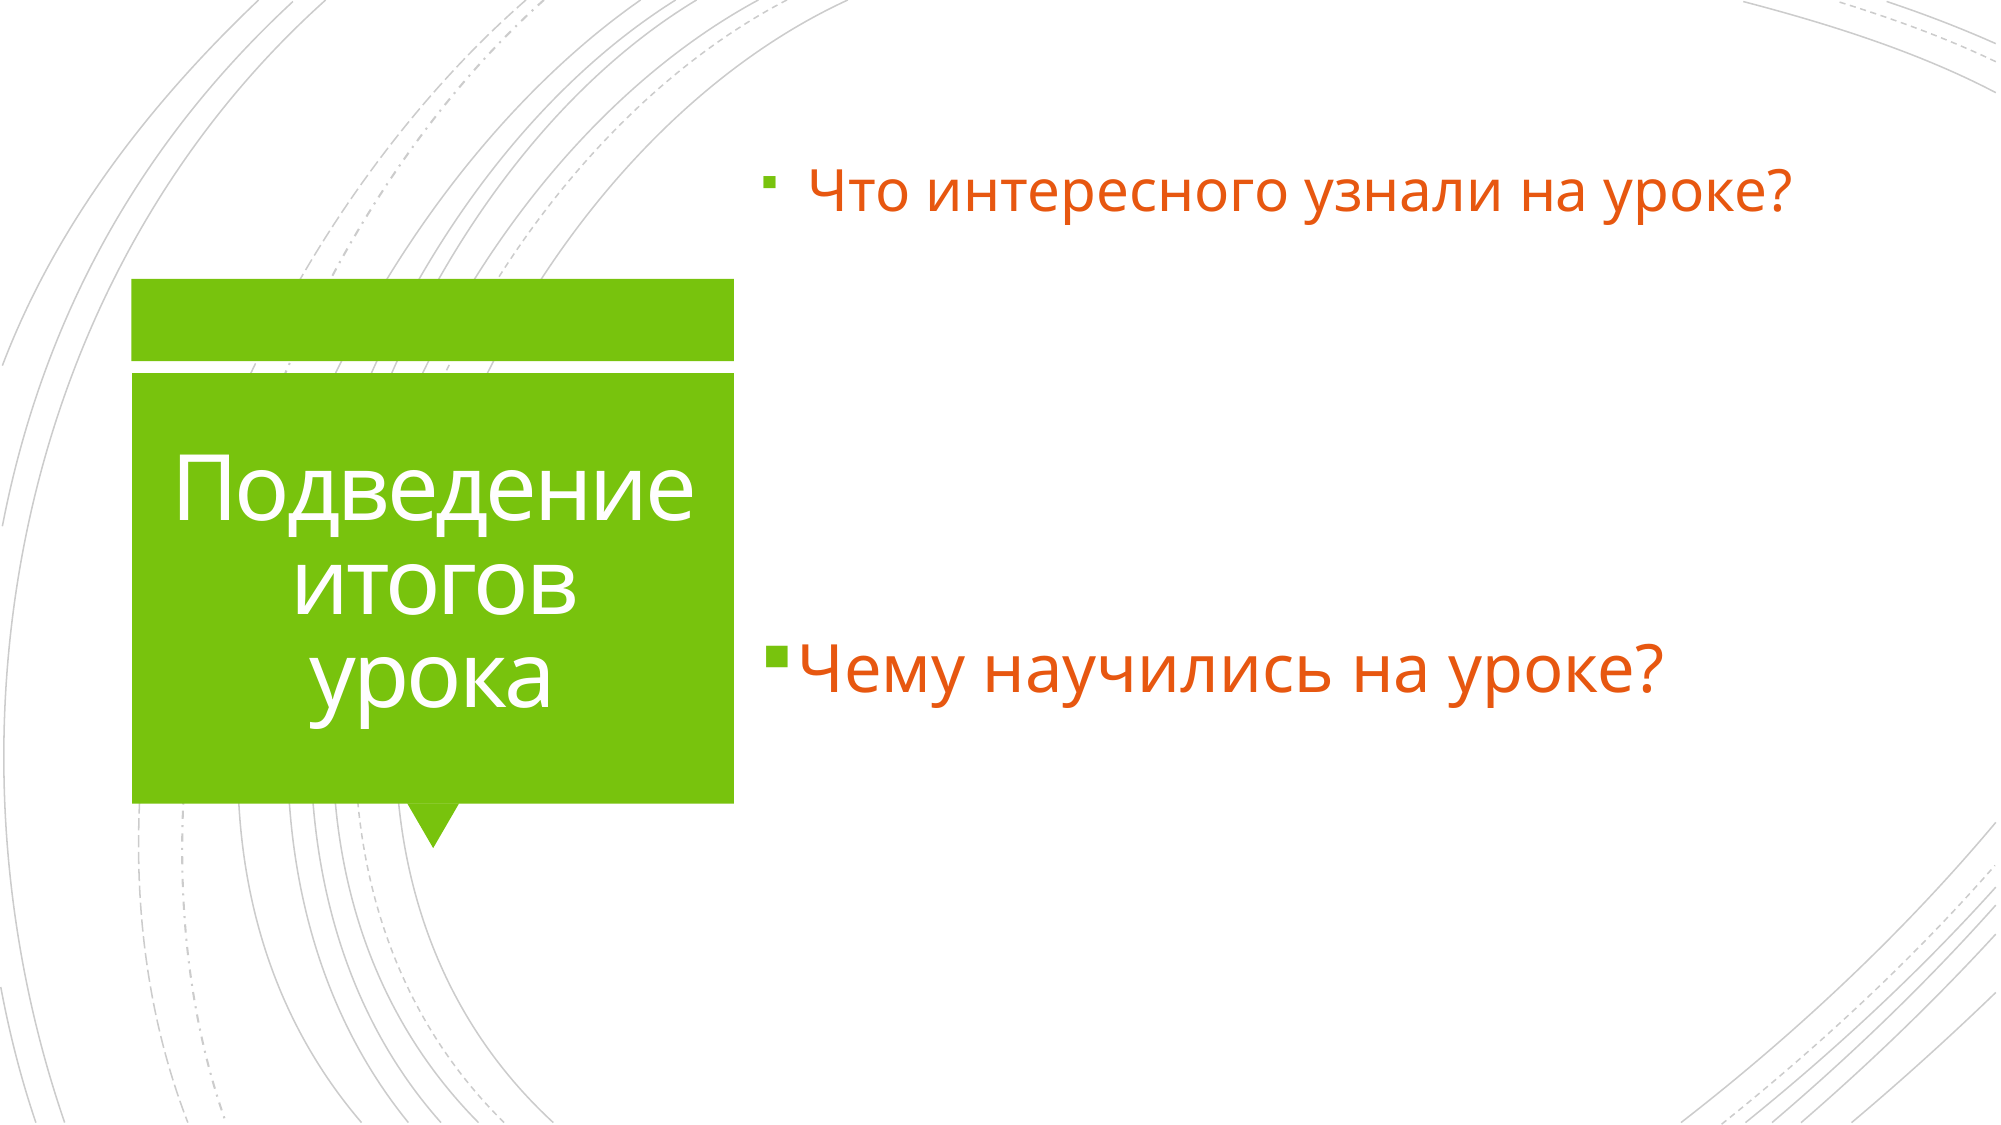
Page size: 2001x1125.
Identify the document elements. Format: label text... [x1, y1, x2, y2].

list Что интересного узнали на уроке? [745, 131, 1967, 523]
list Чему научились на уроке? [745, 602, 1869, 994]
title Подведение итогов урока [145, 383, 721, 789]
